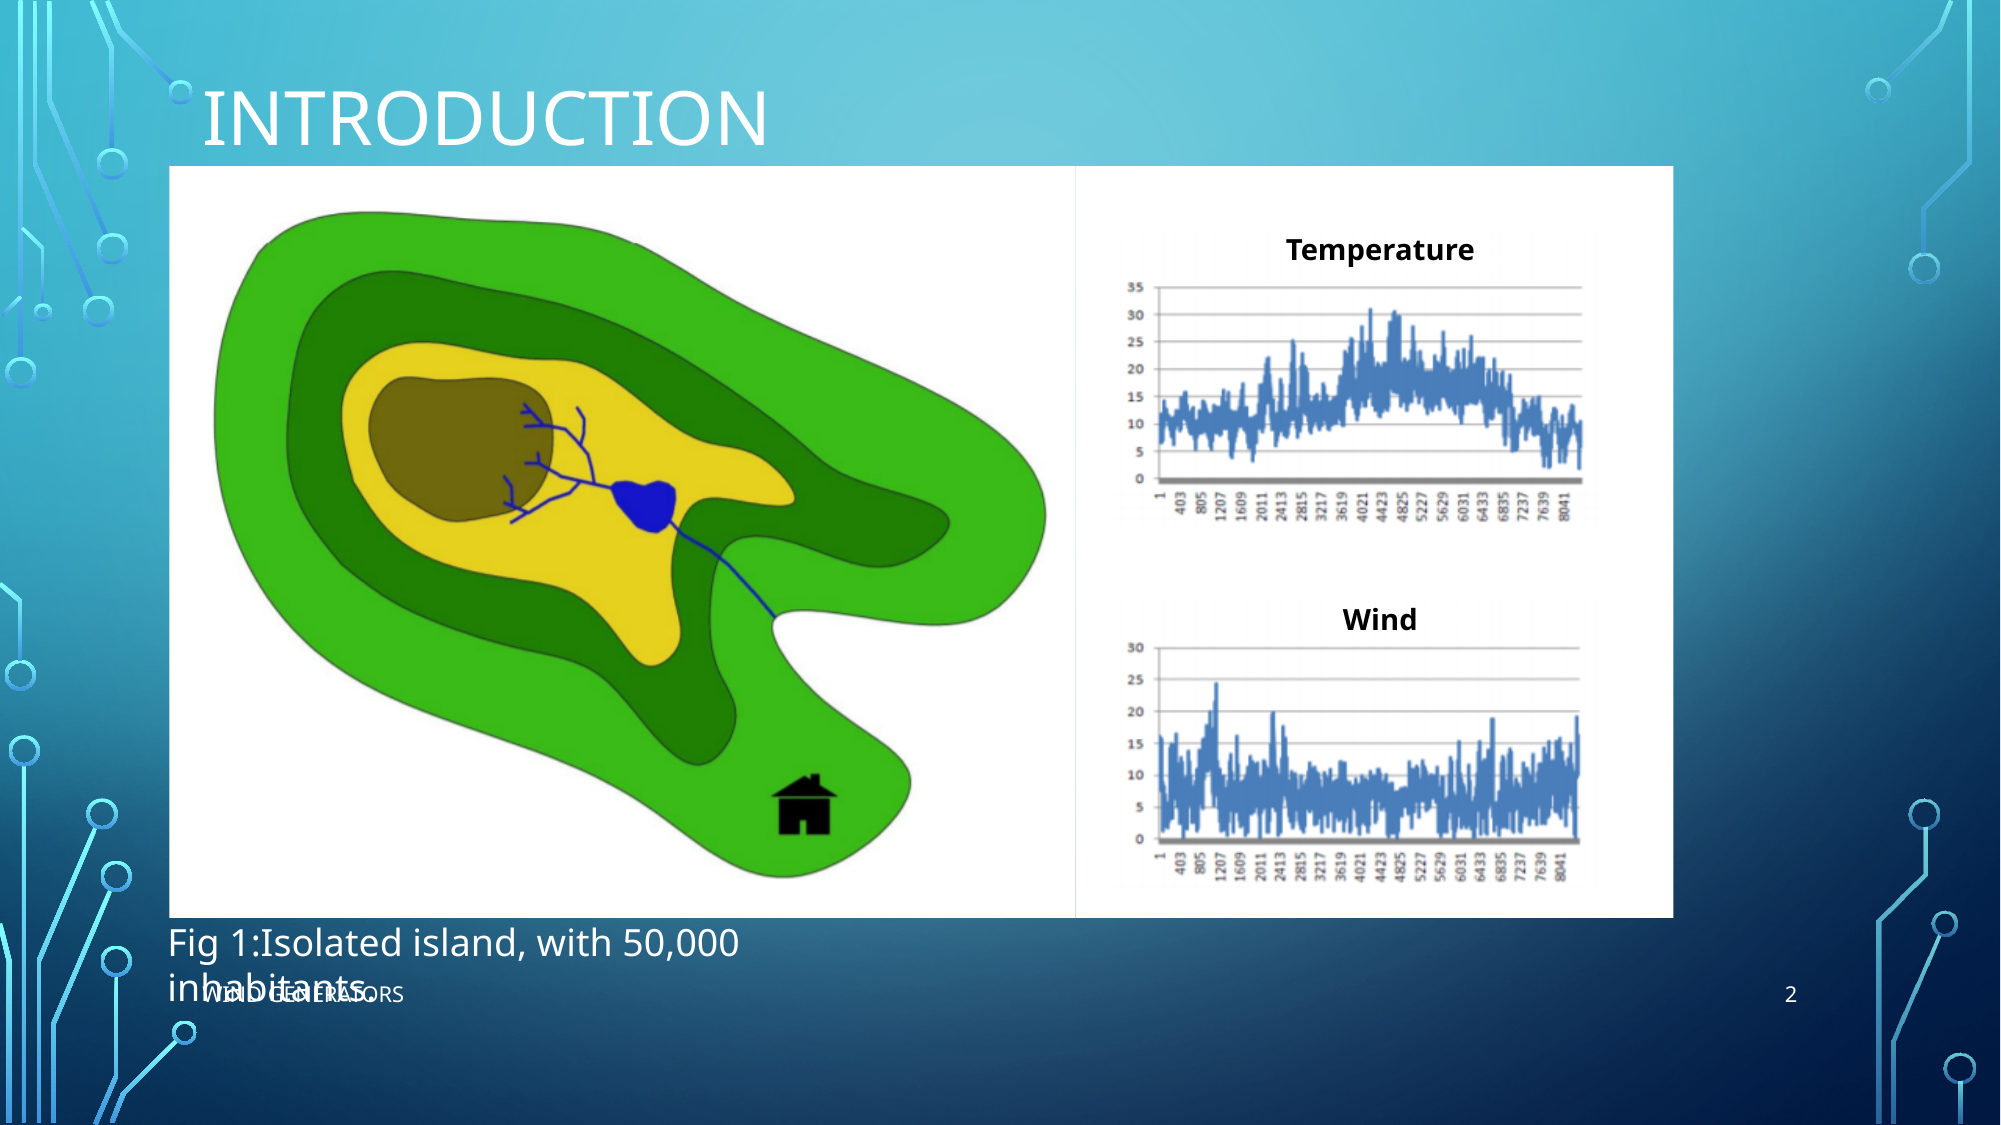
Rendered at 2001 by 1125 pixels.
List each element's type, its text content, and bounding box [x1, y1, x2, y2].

text_box Fig 1:Isolated island, with 50,000 inhabitants. [152, 911, 917, 1016]
footer Wind Generators [187, 965, 1211, 1025]
slide_number 2 [1685, 965, 1813, 1025]
picture [168, 165, 1674, 919]
title Introduction [187, 0, 1813, 243]
